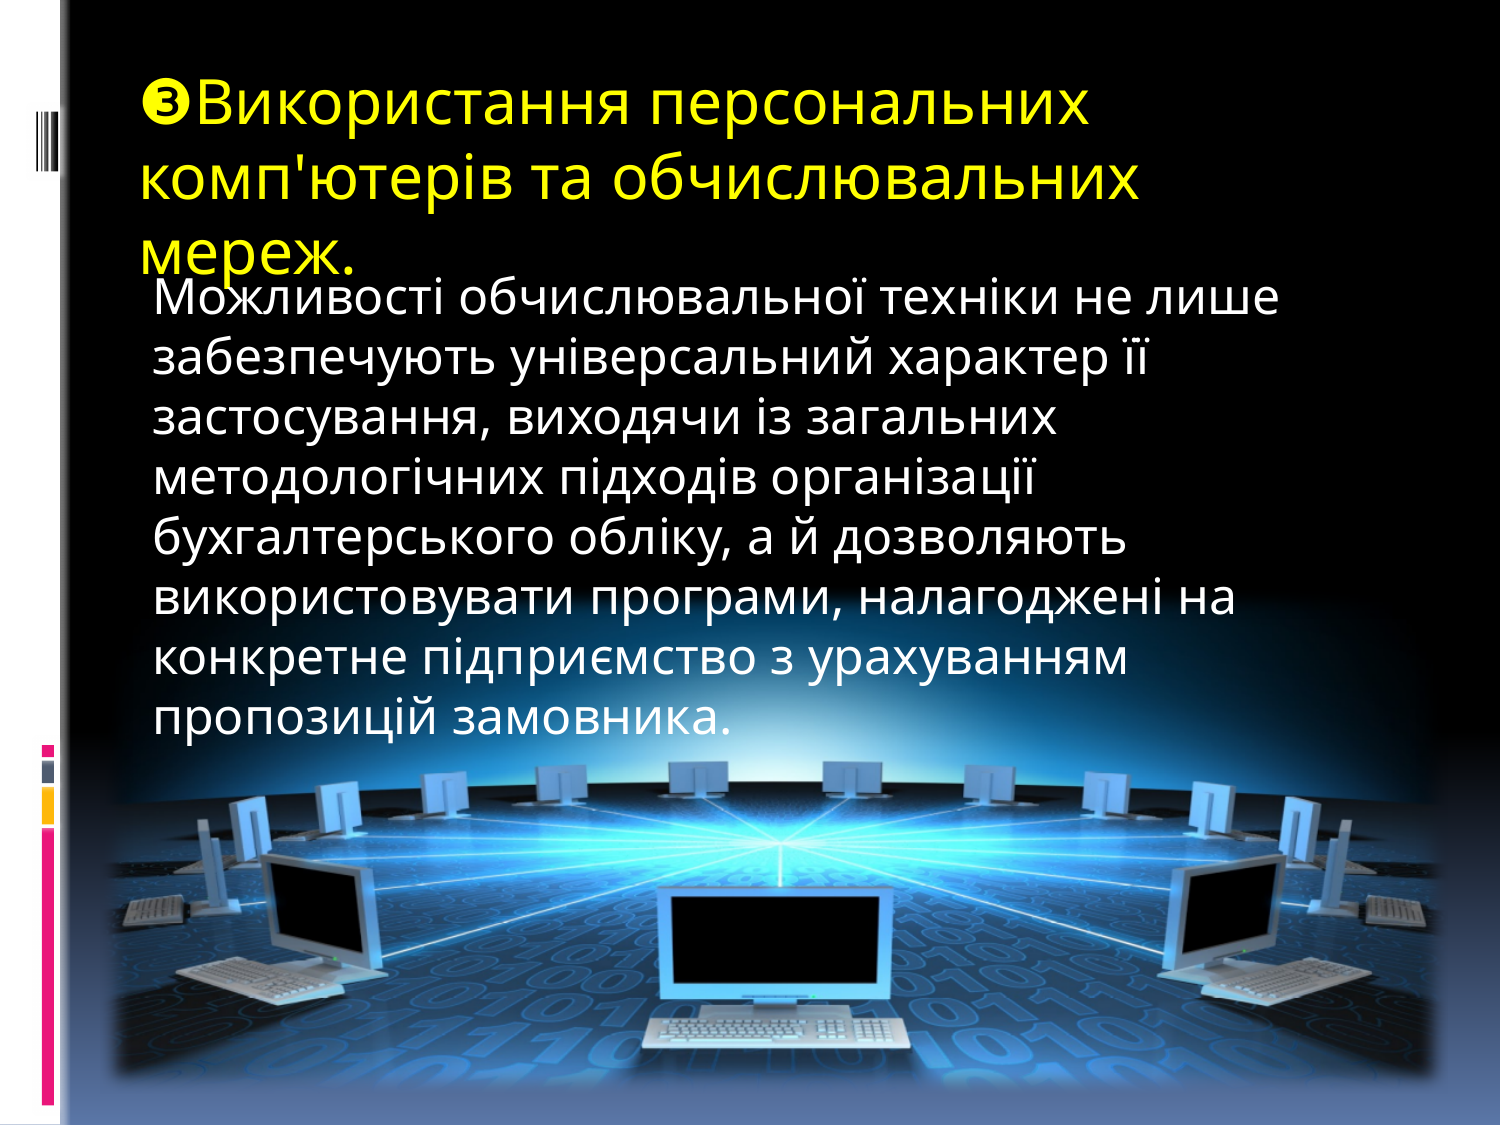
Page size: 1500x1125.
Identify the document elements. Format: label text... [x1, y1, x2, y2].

list ❸Використання персональних комп'ютерів та обчислювальних мереж. [112, 54, 1388, 576]
picture [99, 585, 1448, 1095]
text_box Можливості обчислювальної техніки не лише забезпечують універсальний характер її застосування, виходячи із загальних методологічних підходів організації бухгалтерського обліку, а й дозволяють використовувати програми, налагоджені на конкретне підприємство з урахуванням пропозицій замовника. [137, 256, 1414, 576]
